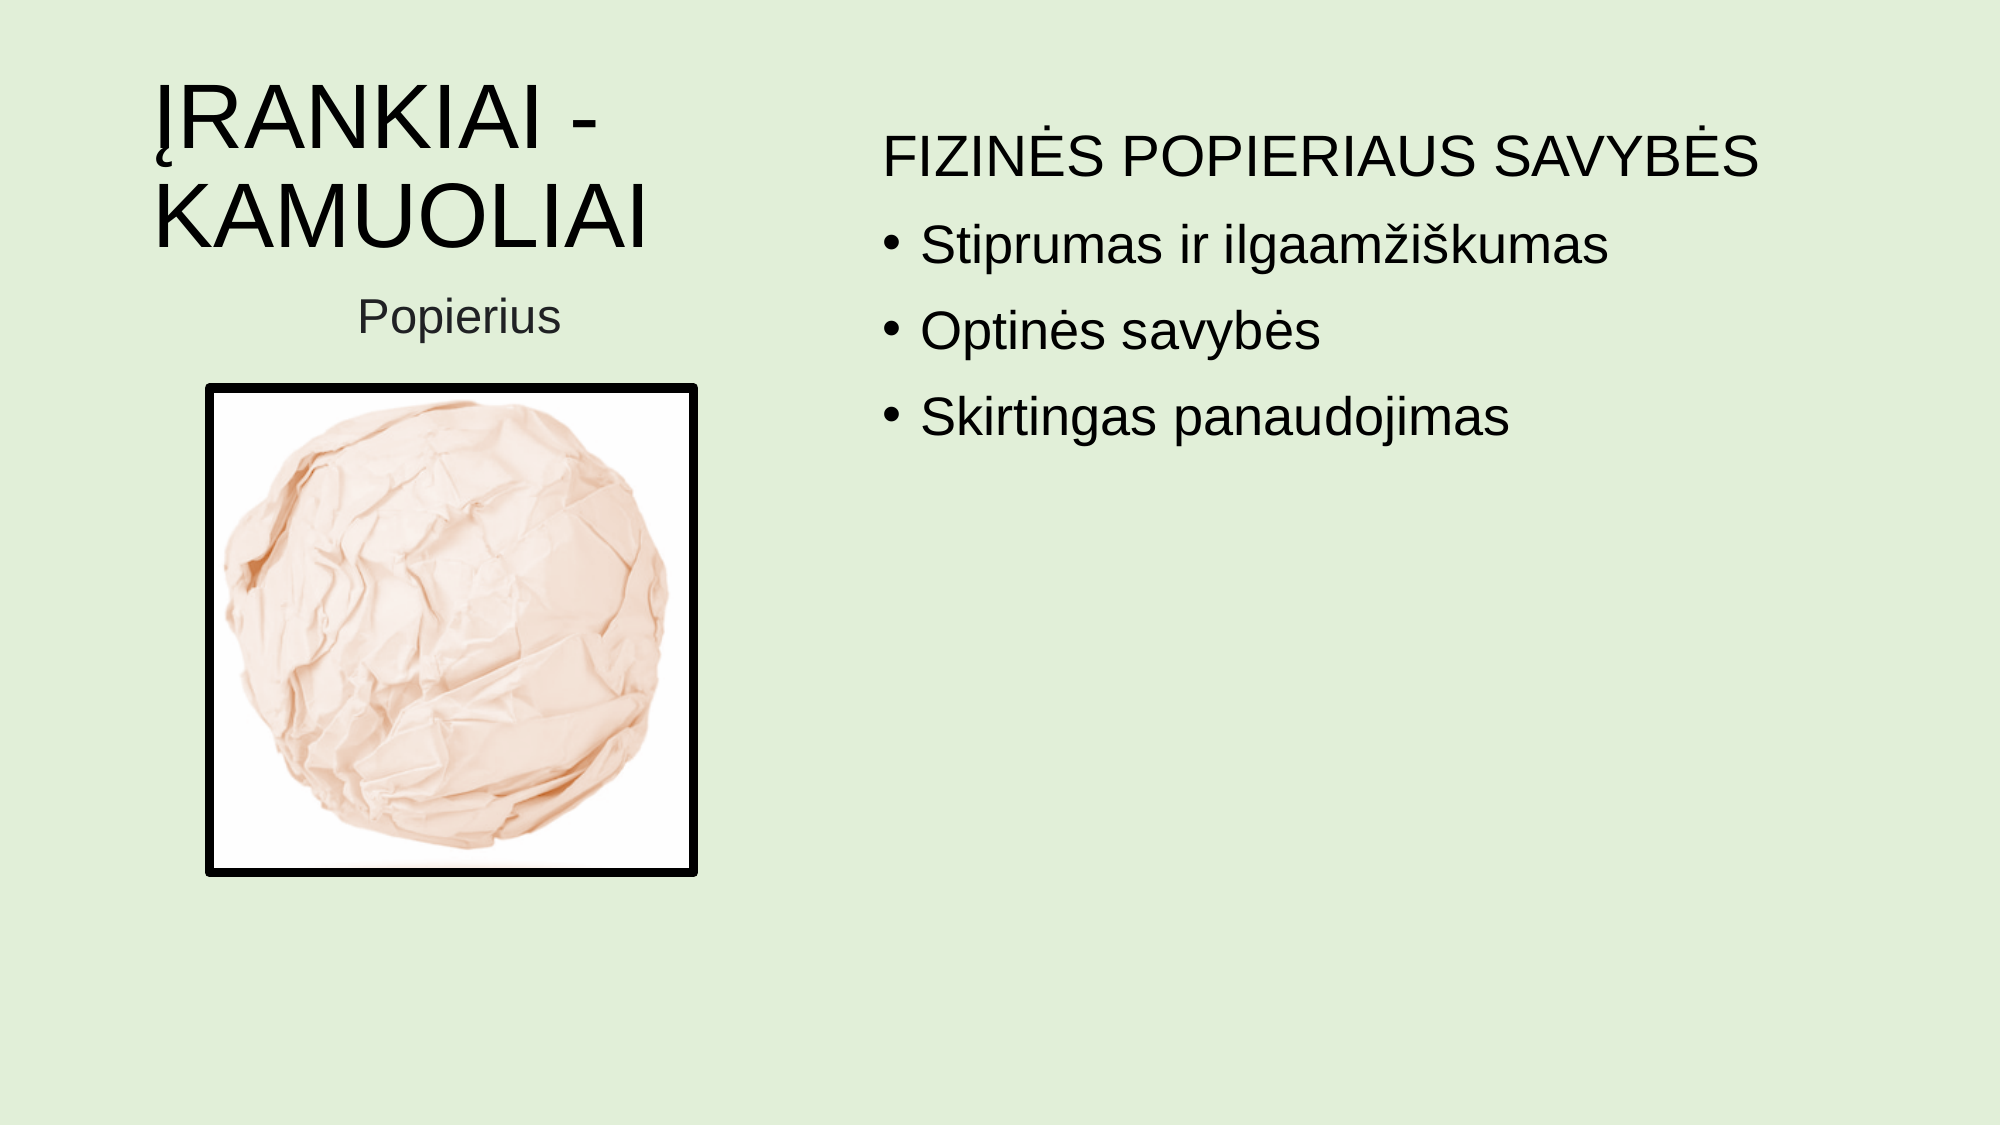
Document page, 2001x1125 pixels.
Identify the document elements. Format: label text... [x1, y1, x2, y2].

picture [213, 392, 690, 869]
list Popierius [342, 277, 586, 391]
text_box FIZINĖS POPIERIAUS SAVYBĖS Stiprumas ir ilgaamžiškumas Optinės savybės Skirtingas panaudojimas [867, 110, 1936, 1039]
title ĮRANKIAI - KAMUOLIAI [137, 59, 885, 278]
